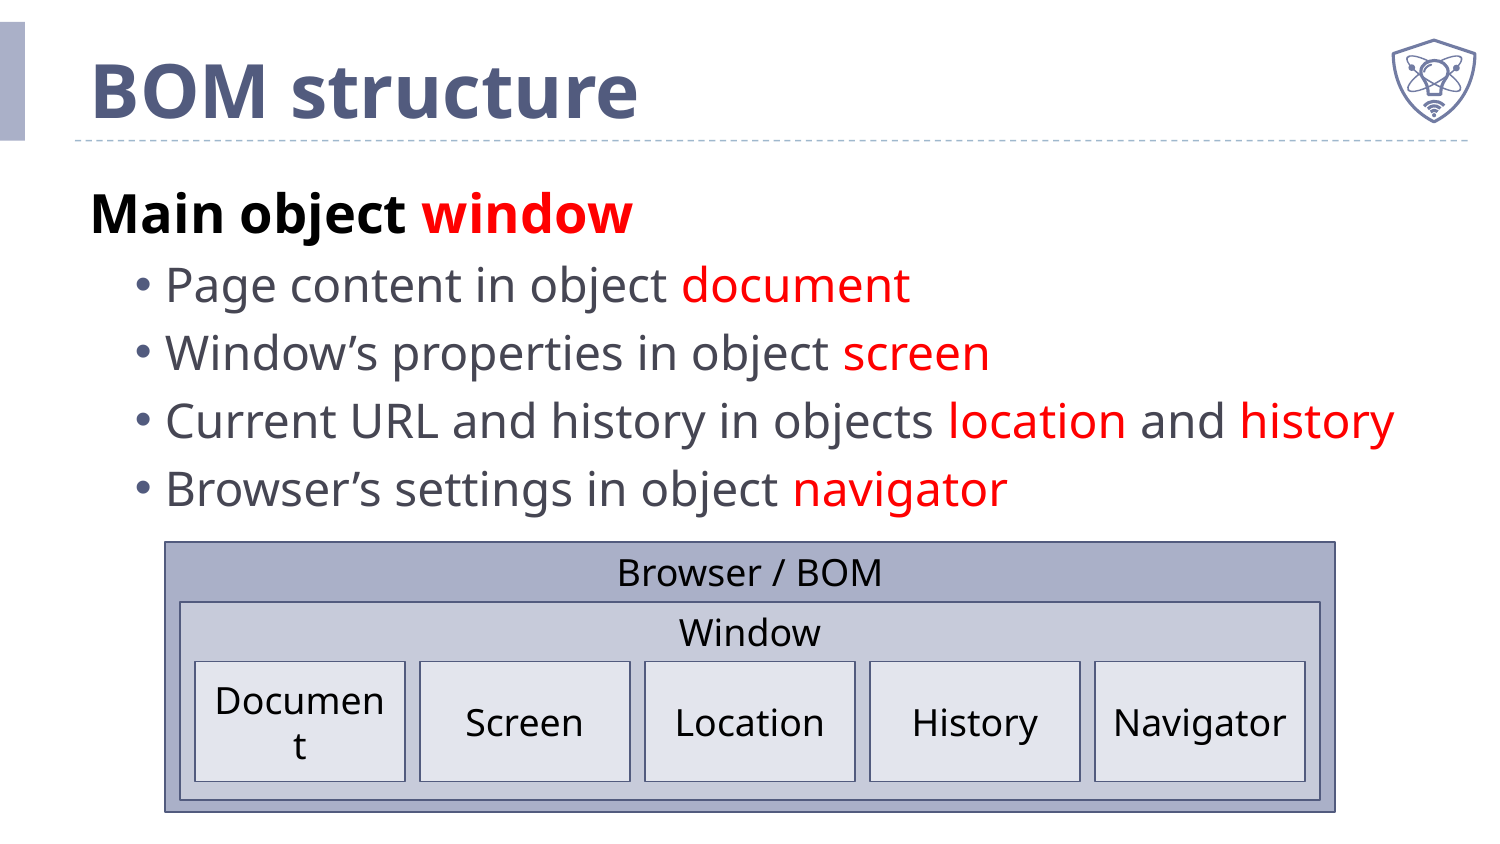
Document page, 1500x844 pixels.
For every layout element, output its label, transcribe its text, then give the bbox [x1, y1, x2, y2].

text_box Document [193, 660, 407, 783]
text_box Screen [418, 660, 632, 783]
text_box History [868, 660, 1082, 783]
text_box Window [178, 600, 1322, 802]
list Main object window Page content in object document Window’s properties in object screen Current URL and history in objects location and history Browser’s settings in object navigator [75, 171, 1475, 835]
text_box Location [643, 660, 857, 783]
text_box Browser / BOM [163, 540, 1337, 813]
text_box Navigator [1093, 660, 1307, 783]
title BOM structure [75, 18, 1475, 141]
